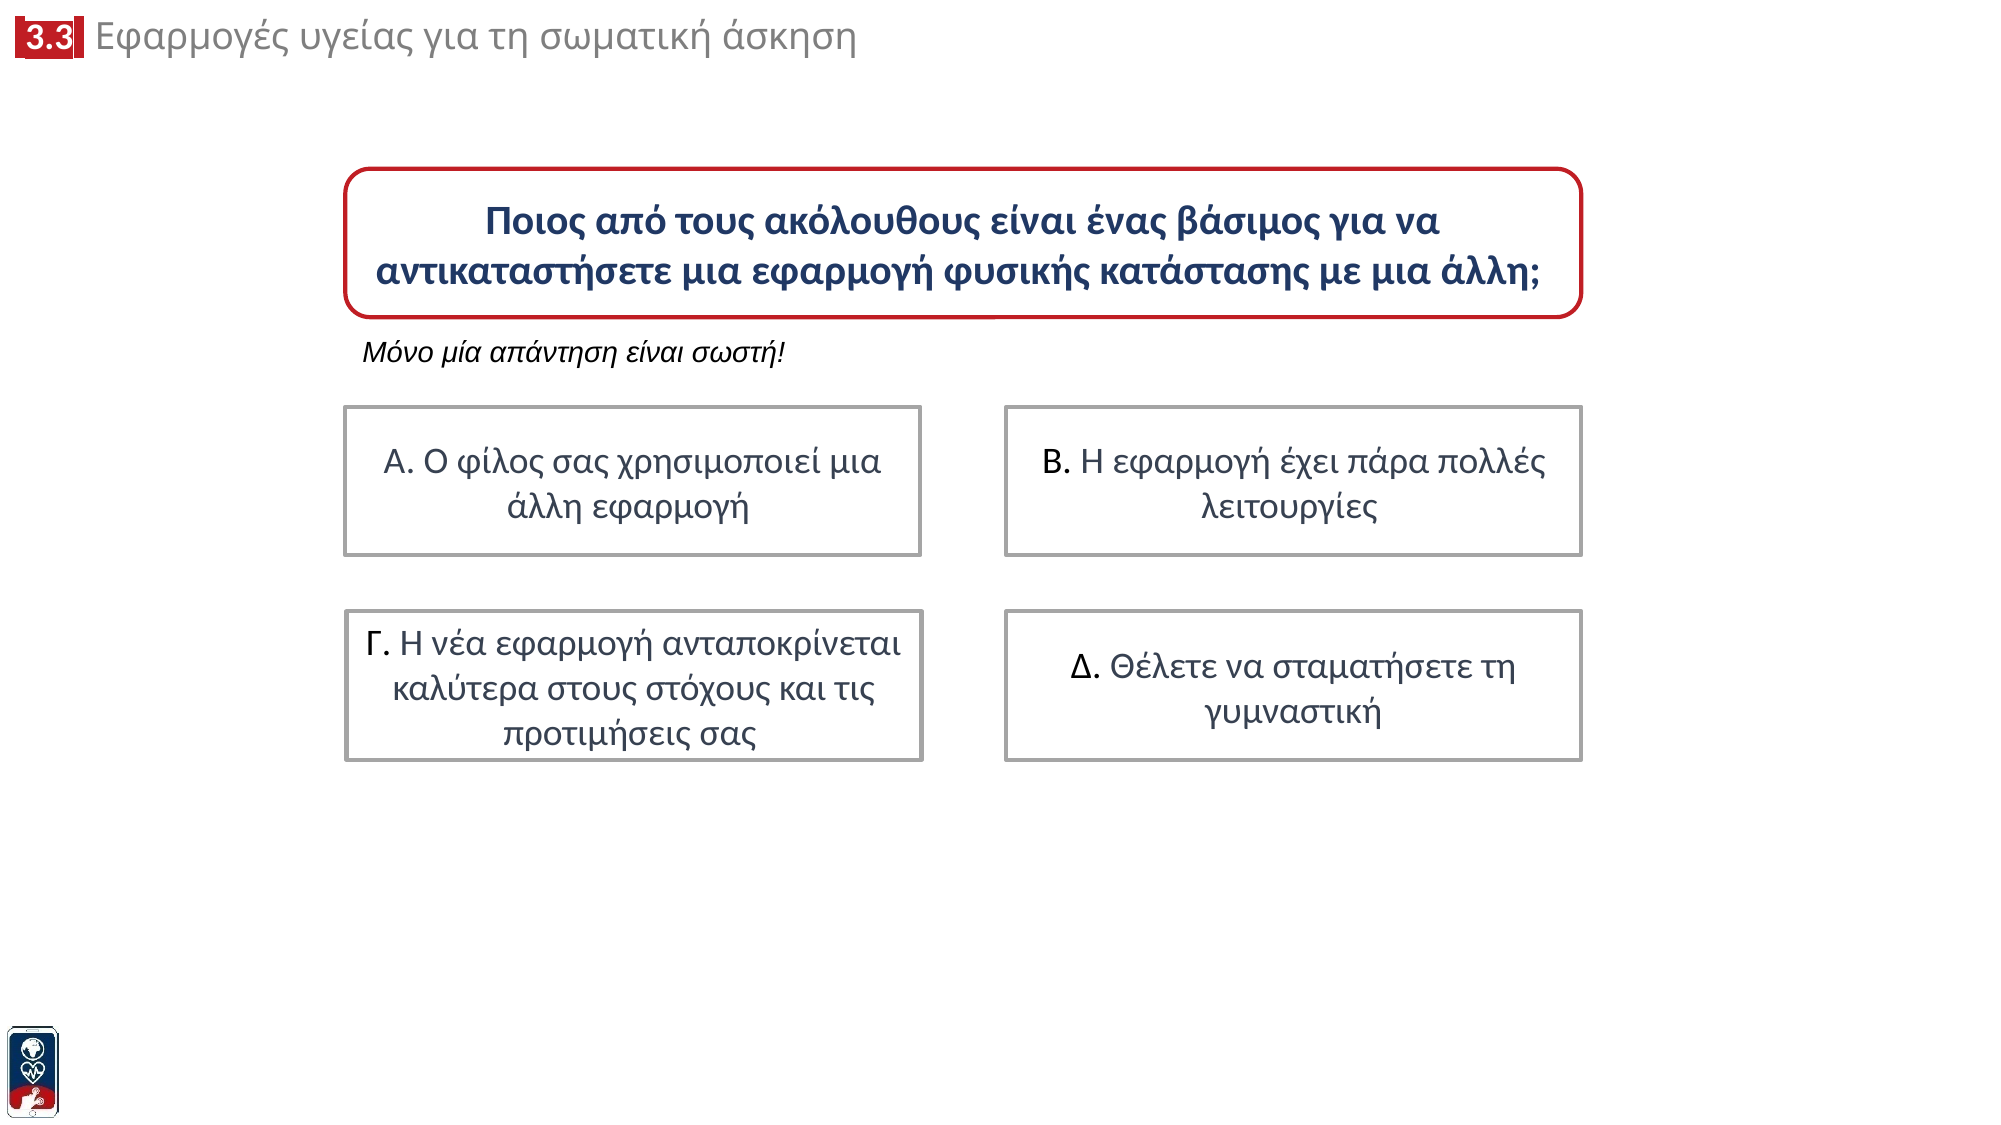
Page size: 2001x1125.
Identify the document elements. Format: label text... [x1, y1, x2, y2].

text_box Β. Η εφαρμογή έχει πάρα πολλές λειτουργίες [1004, 405, 1583, 557]
text_box Δ. Θέλετε να σταματήσετε τη γυμναστική [1004, 609, 1583, 762]
text_box Γ. Η νέα εφαρμογή ανταποκρίνεται καλύτερα στους στόχους και τις προτιμήσεις σας [344, 609, 924, 762]
text_box Α. Ο φίλος σας χρησιμοποιεί μια άλλη εφαρμογή [343, 405, 922, 557]
picture [7, 1026, 59, 1118]
text_box Ποιος από τους ακόλουθους είναι ένας βάσιμος για να αντικαταστήσετε μια εφαρμογή φυσικής κατάστασης με μια άλλη; [343, 166, 1584, 320]
text_box Μόνο μία απάντηση είναι σωστή! [347, 325, 801, 376]
